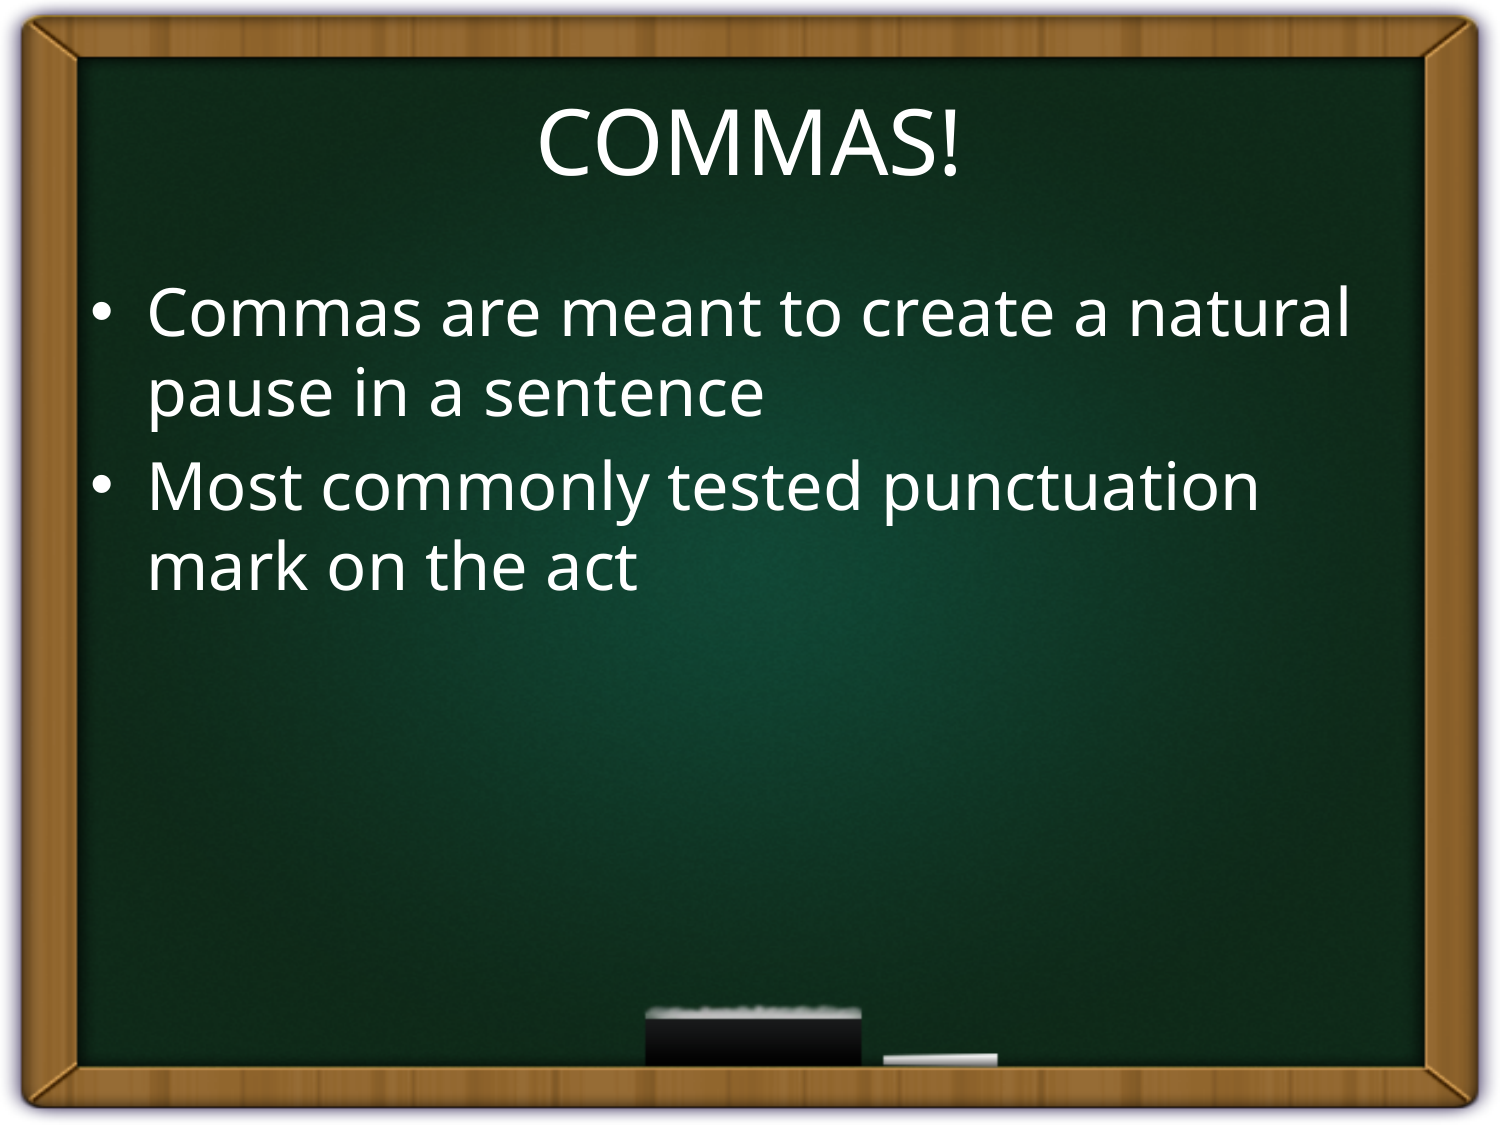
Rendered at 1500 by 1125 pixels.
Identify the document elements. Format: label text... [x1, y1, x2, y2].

list Commas are meant to create a natural pause in a sentence Most commonly tested punctuation mark on the act [75, 262, 1425, 1005]
picture [0, 0, 1500, 1125]
title COMMAS! [75, 45, 1425, 233]
